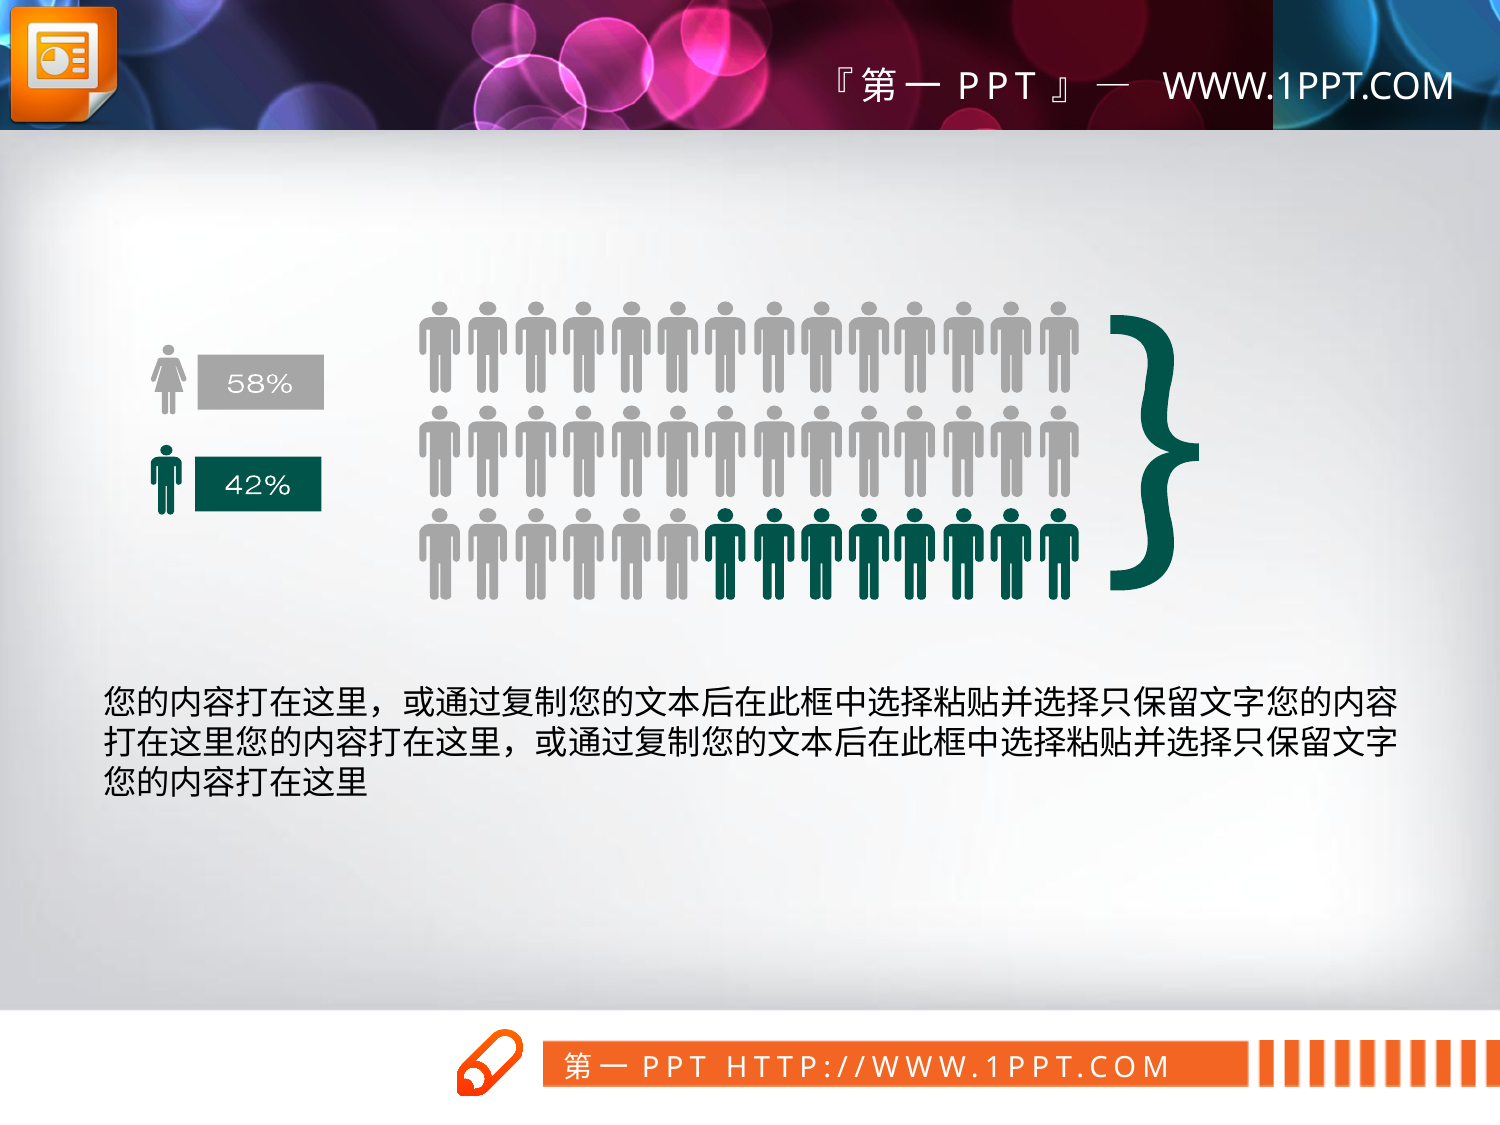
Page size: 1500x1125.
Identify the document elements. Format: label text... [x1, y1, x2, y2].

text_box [150, 344, 324, 415]
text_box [419, 301, 1079, 394]
picture [0, 0, 1500, 1012]
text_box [419, 507, 699, 600]
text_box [150, 444, 322, 515]
text_box 您的内容打在这里，或通过复制您的文本后在此框中选择粘贴并选择只保留文字您的内容打在这里您的内容打在这里，或通过复制您的文本后在此框中选择粘贴并选择只保留文字您的内容打在这里 [88, 674, 1424, 809]
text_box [704, 507, 1079, 600]
picture [543, 1040, 1500, 1087]
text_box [419, 405, 1079, 498]
text_box [1110, 315, 1199, 591]
